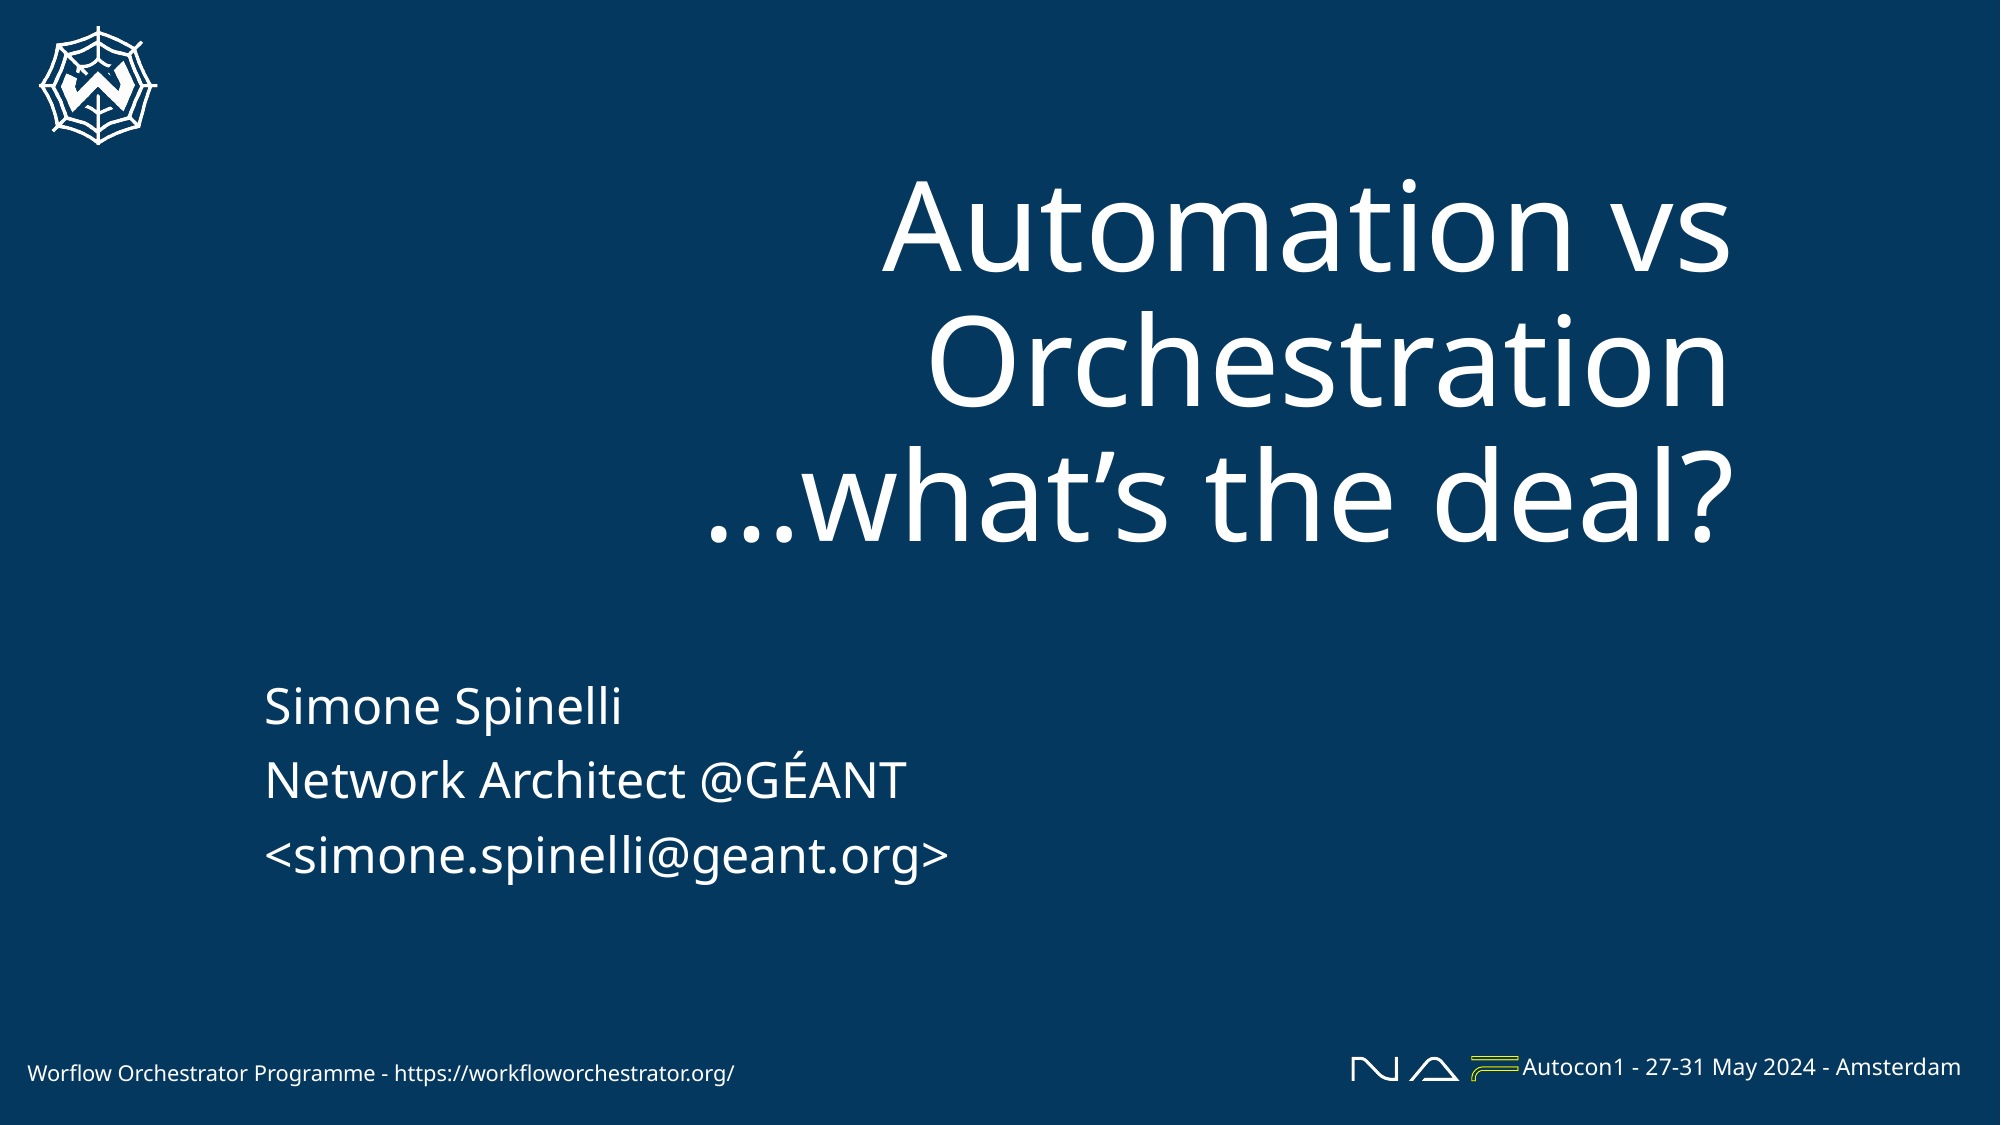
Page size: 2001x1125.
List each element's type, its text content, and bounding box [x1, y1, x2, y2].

footer Autocon1 - 27-31 May 2024 - Amsterdam [1302, 1038, 1978, 1099]
title Automation vs Orchestration …what’s the deal? [249, 184, 1750, 576]
subtitle Simone Spinelli Network Architect @GÉANT <simone.spinelli@geant.org> [249, 673, 1750, 946]
slide_number Worflow Orchestrator Programme - https://workfloworchestrator.org/ [12, 1042, 796, 1103]
picture [0, 0, 197, 185]
